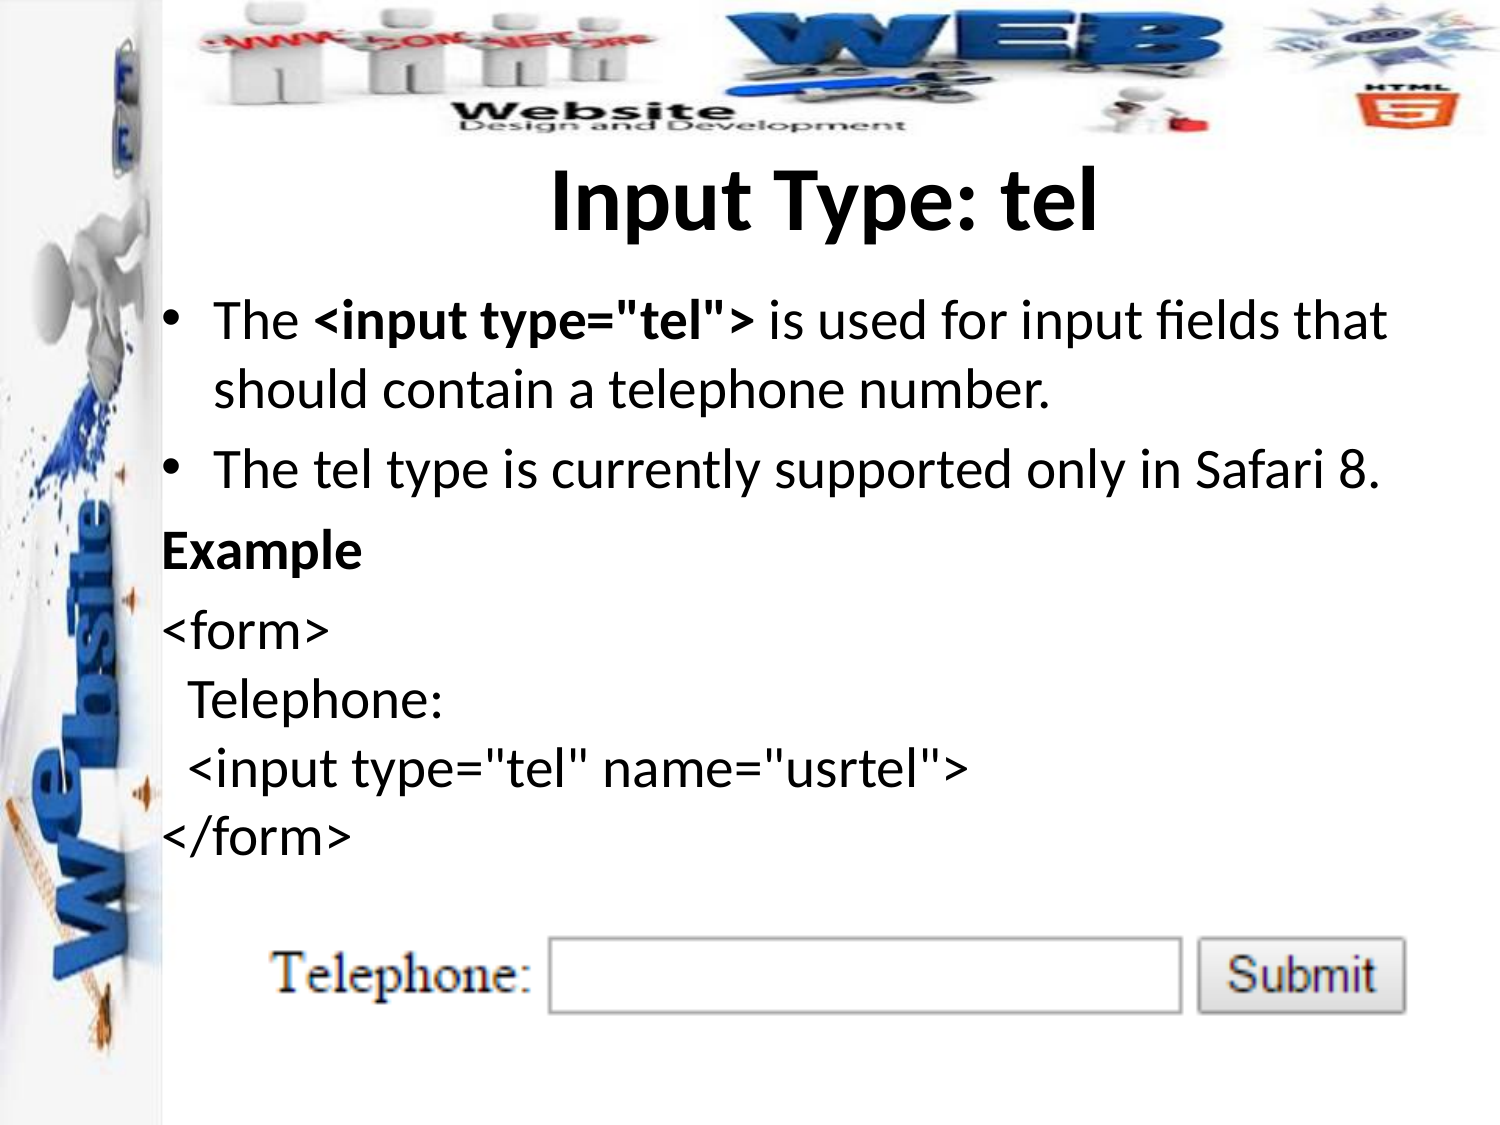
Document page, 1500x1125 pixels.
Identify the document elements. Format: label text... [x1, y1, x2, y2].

picture [244, 912, 1460, 1063]
picture [0, 0, 1500, 1125]
list The <input type="tel"> is used for input fields that should contain a telephone number. The tel type is currently supported only in Safari 8. Example <form> Telephone: <input type="tel" name="usrtel"> </form> [146, 275, 1497, 1125]
title Input Type: tel [150, 99, 1500, 288]
